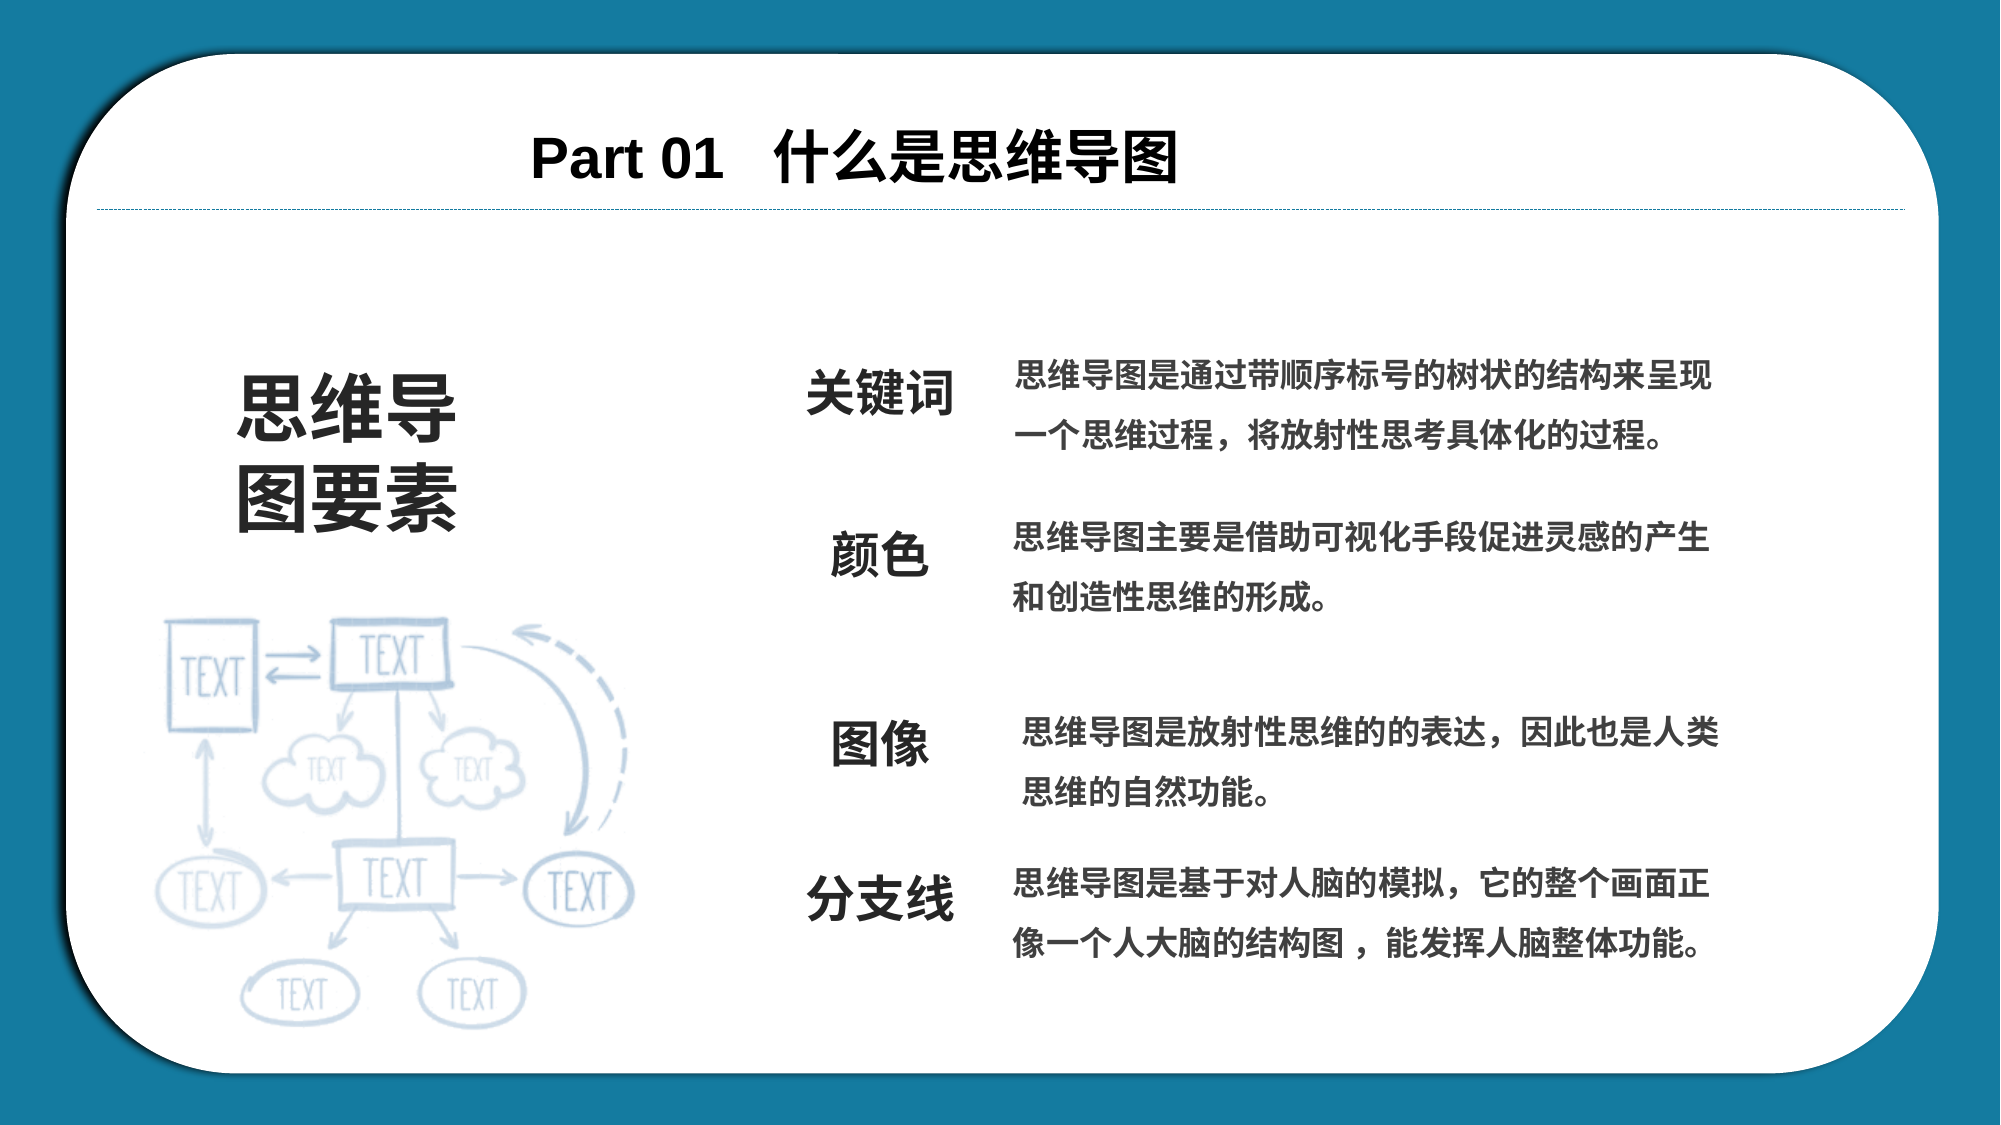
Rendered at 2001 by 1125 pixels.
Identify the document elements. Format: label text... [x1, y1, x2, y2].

text_box 思维导图是基于对人脑的模拟，它的整个画面正像一个人大脑的结构图 ，能发挥人脑整体功能。 [998, 834, 1746, 970]
text_box 颜色 [784, 508, 977, 599]
text_box 分支线 [784, 852, 977, 943]
text_box 思维导图主要是借助可视化手段促进灵感的产生和创造性思维的形成。 [998, 488, 1746, 624]
text_box 思维导图是放射性思维的的表达，因此也是人类思维的自然功能。 [1006, 684, 1754, 819]
text_box 思维导图要素 [219, 354, 517, 549]
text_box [96, 112, 1905, 210]
picture [128, 561, 657, 1054]
text_box 思维导图是通过带顺序标号的树状的结构来呈现一个思维过程，将放射性思考具体化的过程。 [999, 326, 1748, 461]
text_box 关键词 [784, 346, 977, 436]
text_box 图像 [784, 697, 977, 788]
